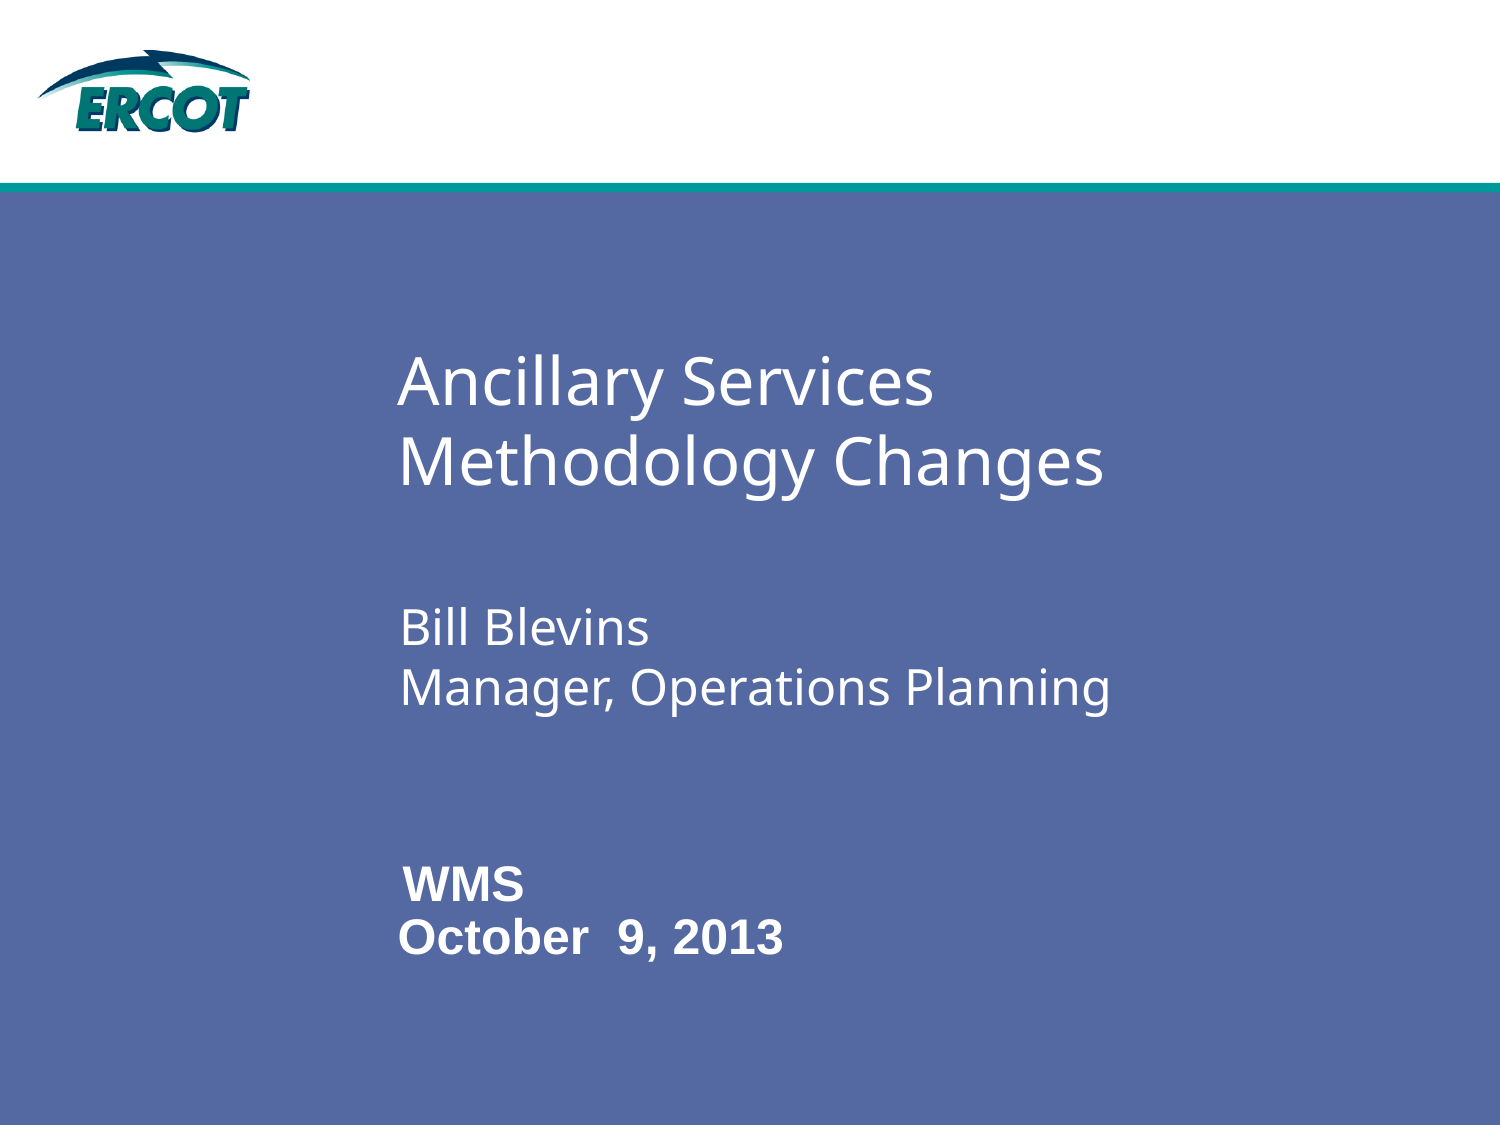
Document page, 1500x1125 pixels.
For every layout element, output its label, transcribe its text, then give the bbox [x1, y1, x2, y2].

picture [37, 50, 250, 136]
title Ancillary Services Methodology Changes [382, 312, 1371, 525]
subtitle Bill Blevins Manager, Operations Planning [384, 537, 1425, 775]
footer WMS [387, 843, 1418, 913]
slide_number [382, 896, 1413, 975]
